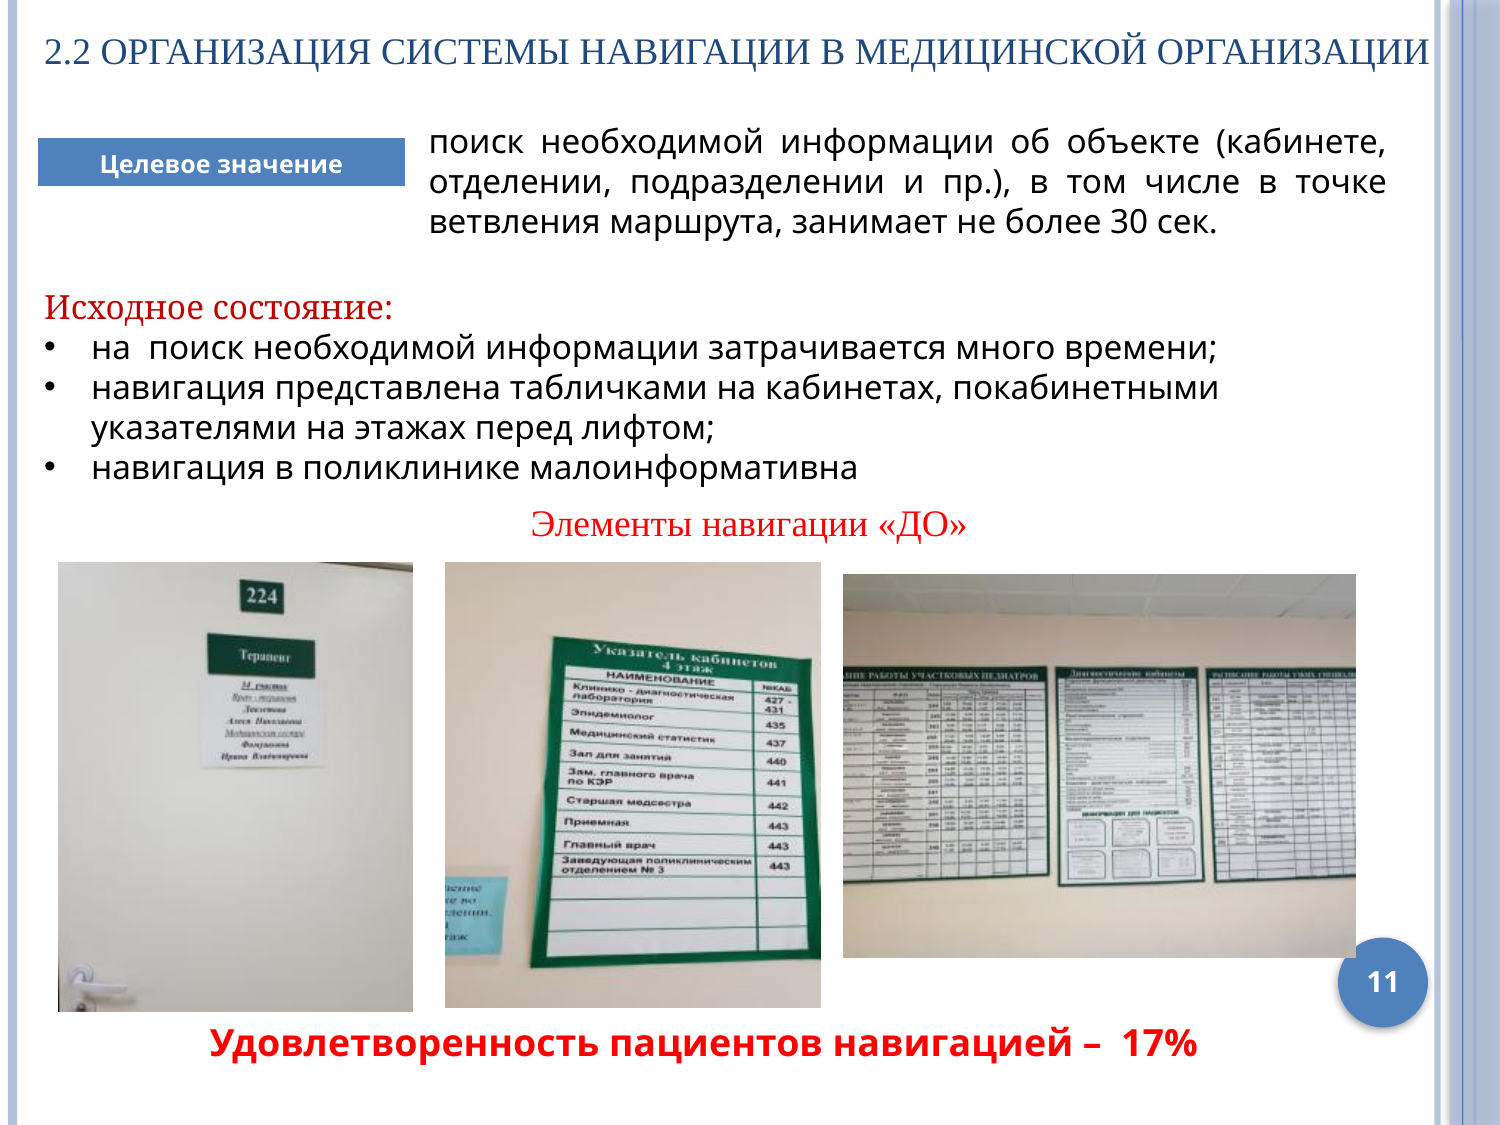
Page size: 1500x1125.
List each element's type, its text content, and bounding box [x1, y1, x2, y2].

text_box 2.2 Организация системы навигации в медицинской организации [29, 19, 1483, 138]
picture [58, 562, 414, 1012]
text_box Удовлетворенность пациентов навигацией – 17% [194, 1011, 1270, 1072]
picture [445, 562, 821, 1009]
text_box 11 [1333, 940, 1434, 1027]
text_box поиск необходимой информации об объекте (кабинете, отделении, подразделении и пр.), в том числе в точке ветвления маршрута, занимает не более 30 сек. [413, 112, 1403, 263]
text_box Элементы навигации «ДО» [147, 491, 1362, 552]
table_header Целевое значение [38, 138, 405, 186]
text_box Исходное состояние: на поиск необходимой информации затрачивается много времени; навигация представлена табличками на кабинетах, покабинетными указателями на этажах перед лифтом; навигация в поликлинике малоинформативна [29, 278, 1347, 534]
picture [843, 573, 1356, 959]
